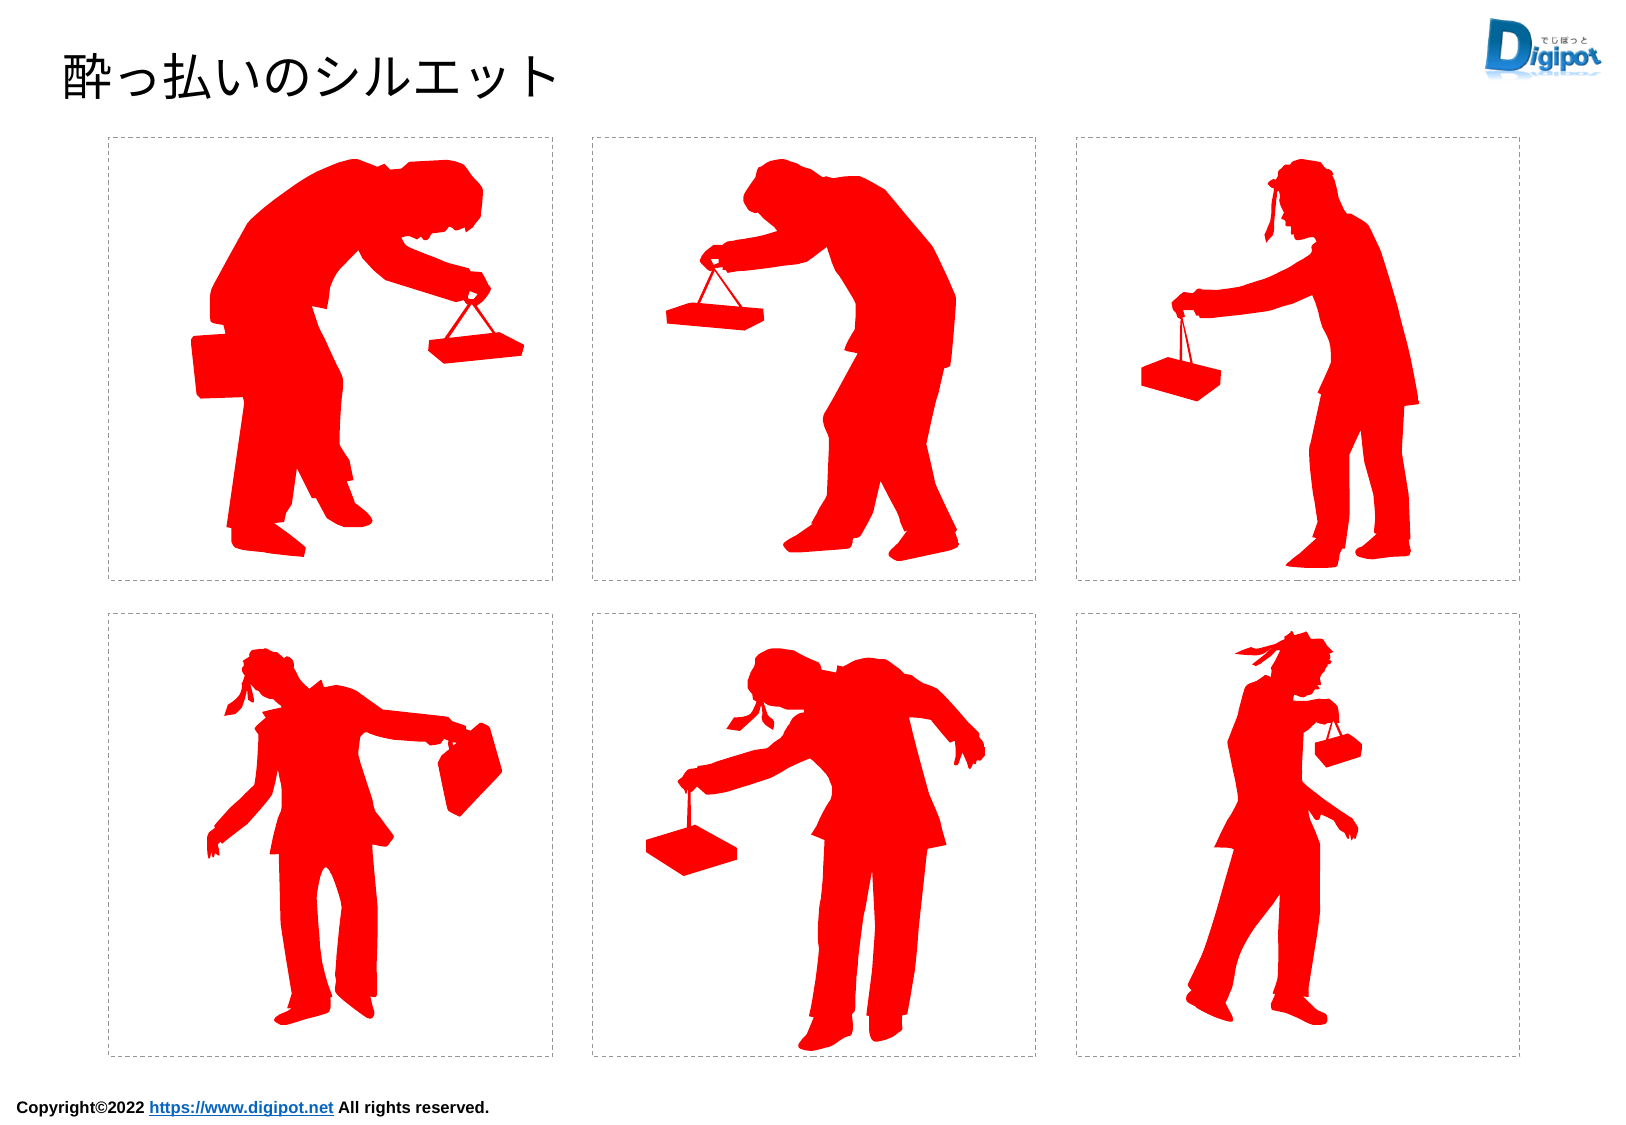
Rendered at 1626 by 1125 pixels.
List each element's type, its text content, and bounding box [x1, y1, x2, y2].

text_box [666, 159, 959, 562]
text_box [206, 648, 503, 1026]
text_box [645, 648, 986, 1051]
text_box [1141, 158, 1420, 569]
text_box [1186, 630, 1363, 1026]
picture [1485, 18, 1602, 82]
text_box 酔っ払いのシルエット [47, 38, 578, 113]
text_box [190, 159, 525, 557]
